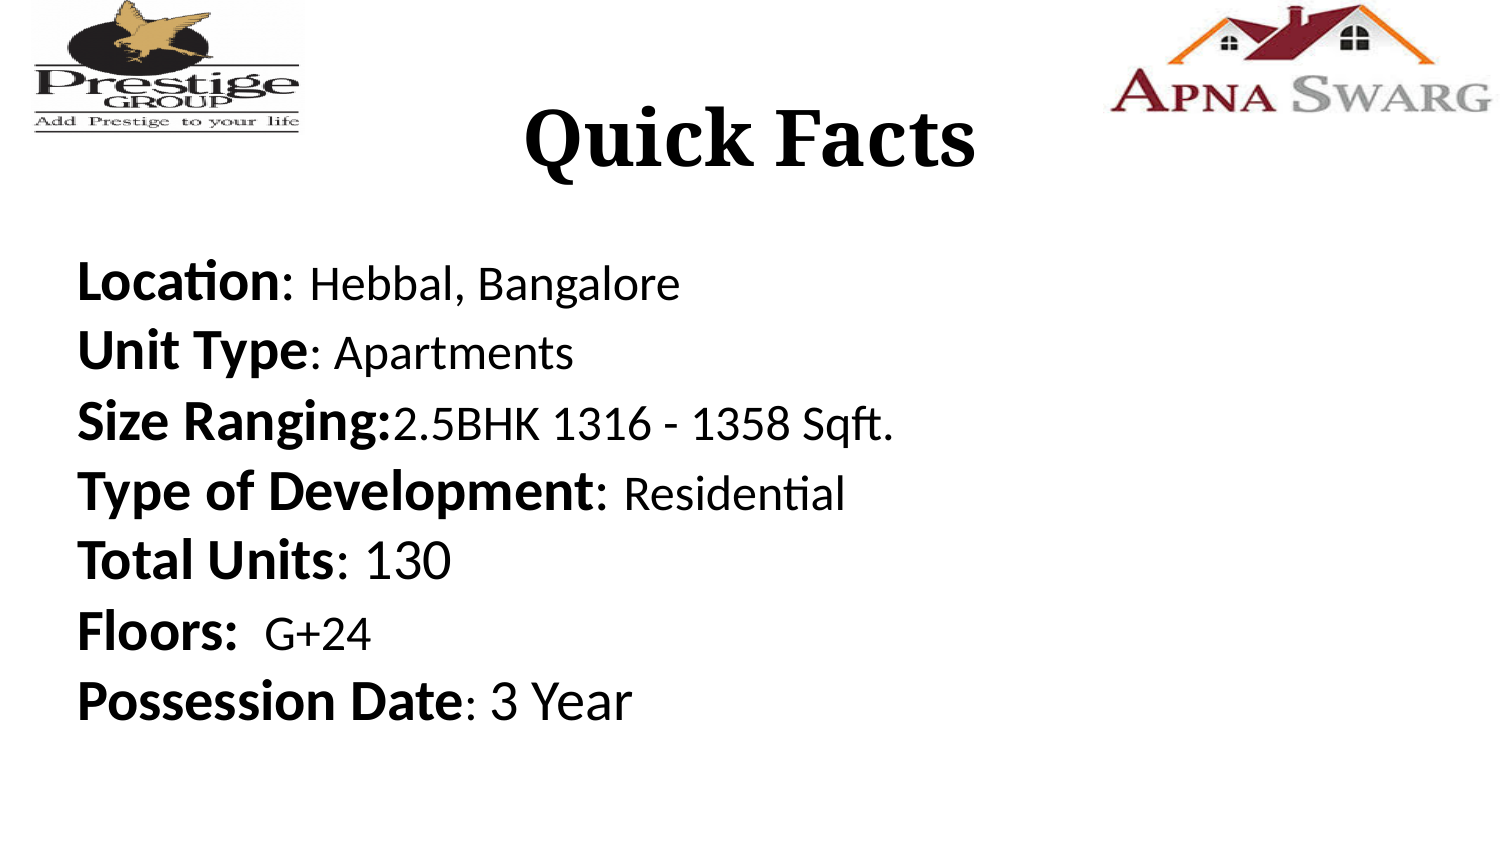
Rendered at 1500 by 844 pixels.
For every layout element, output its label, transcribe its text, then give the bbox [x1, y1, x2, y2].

text_box Location: Hebbal, Bangalore Unit Type: Apartments Size Ranging:2.5BHK 1316 - 1358 Sqft. Type of Development: Residential Total Units: 130 Floors: G+24 Possession Date: 3 Year [62, 234, 1413, 799]
picture [1102, 0, 1500, 118]
title Quick Facts [75, 75, 1425, 197]
picture [0, 0, 338, 135]
